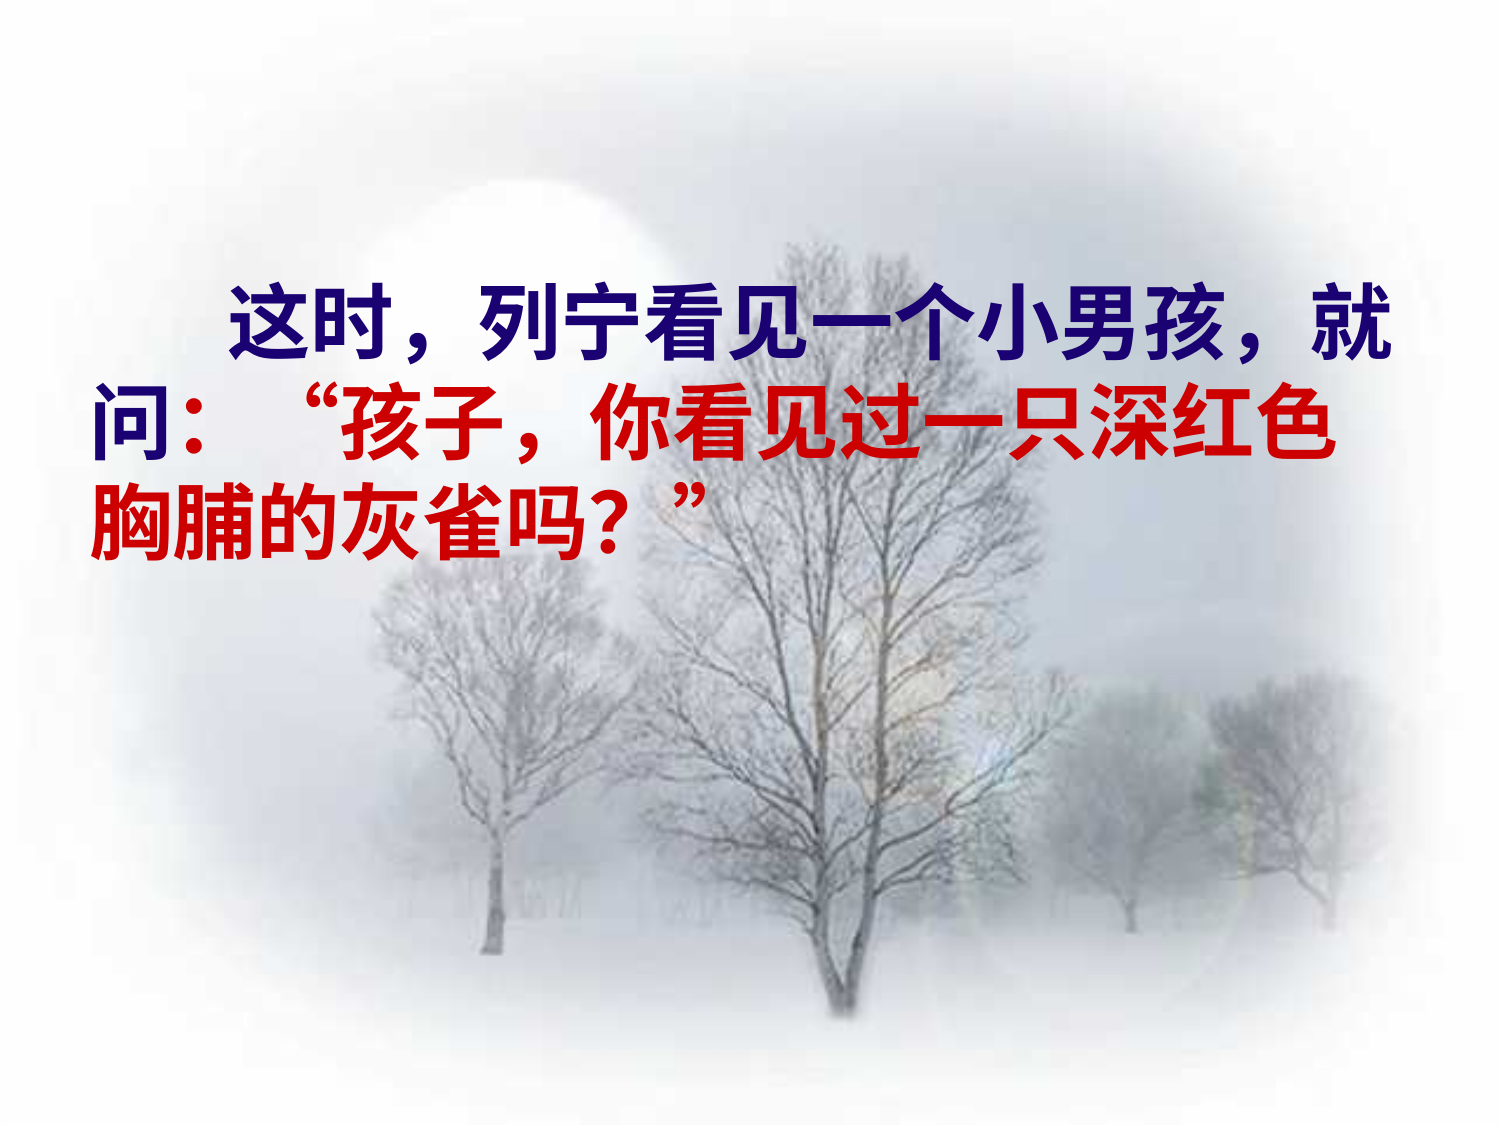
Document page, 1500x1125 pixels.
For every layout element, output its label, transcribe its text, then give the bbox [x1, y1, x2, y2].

picture [0, 0, 1500, 1125]
list 这时，列宁看见一个小男孩，就问：“孩子，你看见过一只深红色胸脯的灰雀吗？” [74, 262, 1426, 1006]
